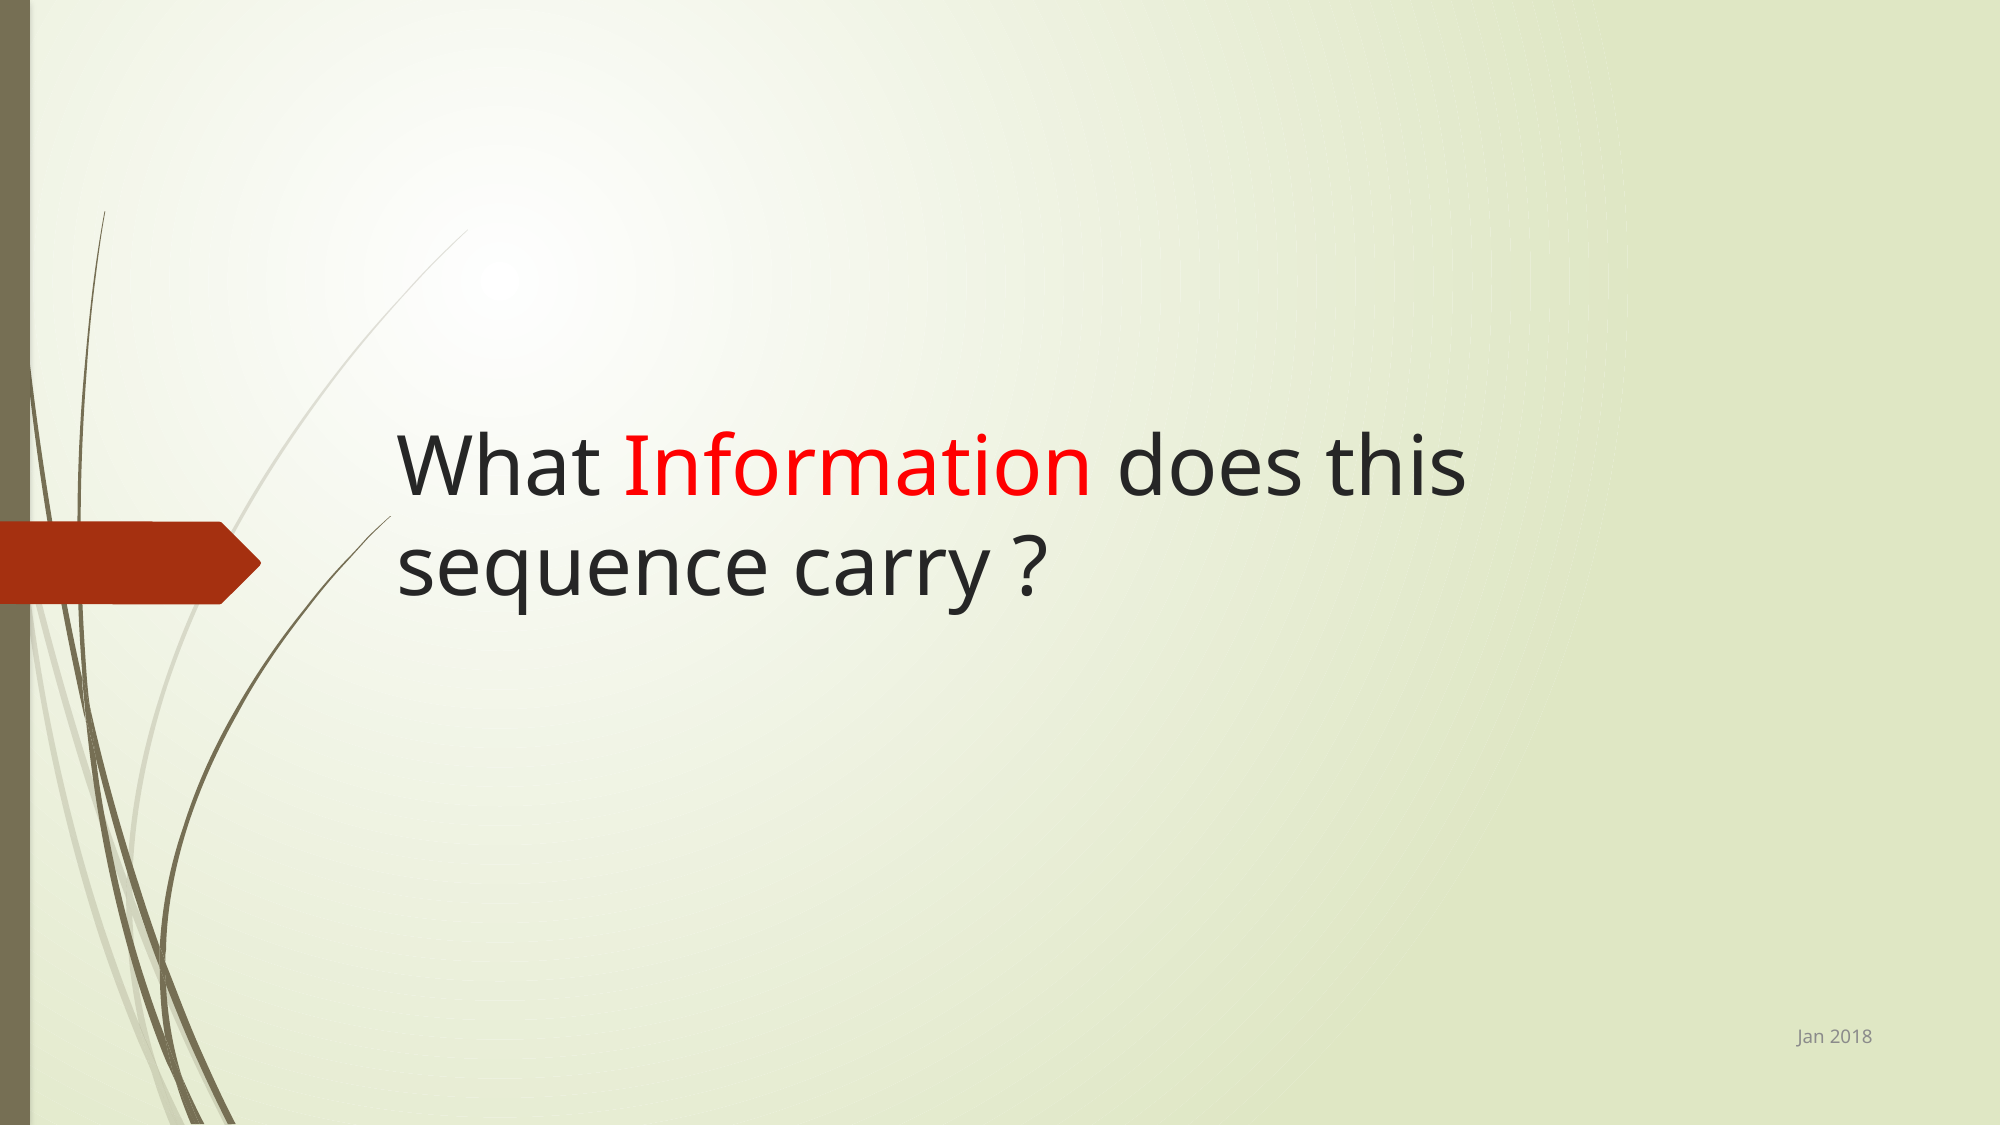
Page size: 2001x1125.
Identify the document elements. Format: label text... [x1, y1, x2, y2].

title What Information does this sequence carry ? [380, 396, 1656, 620]
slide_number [1699, 1005, 1888, 1067]
